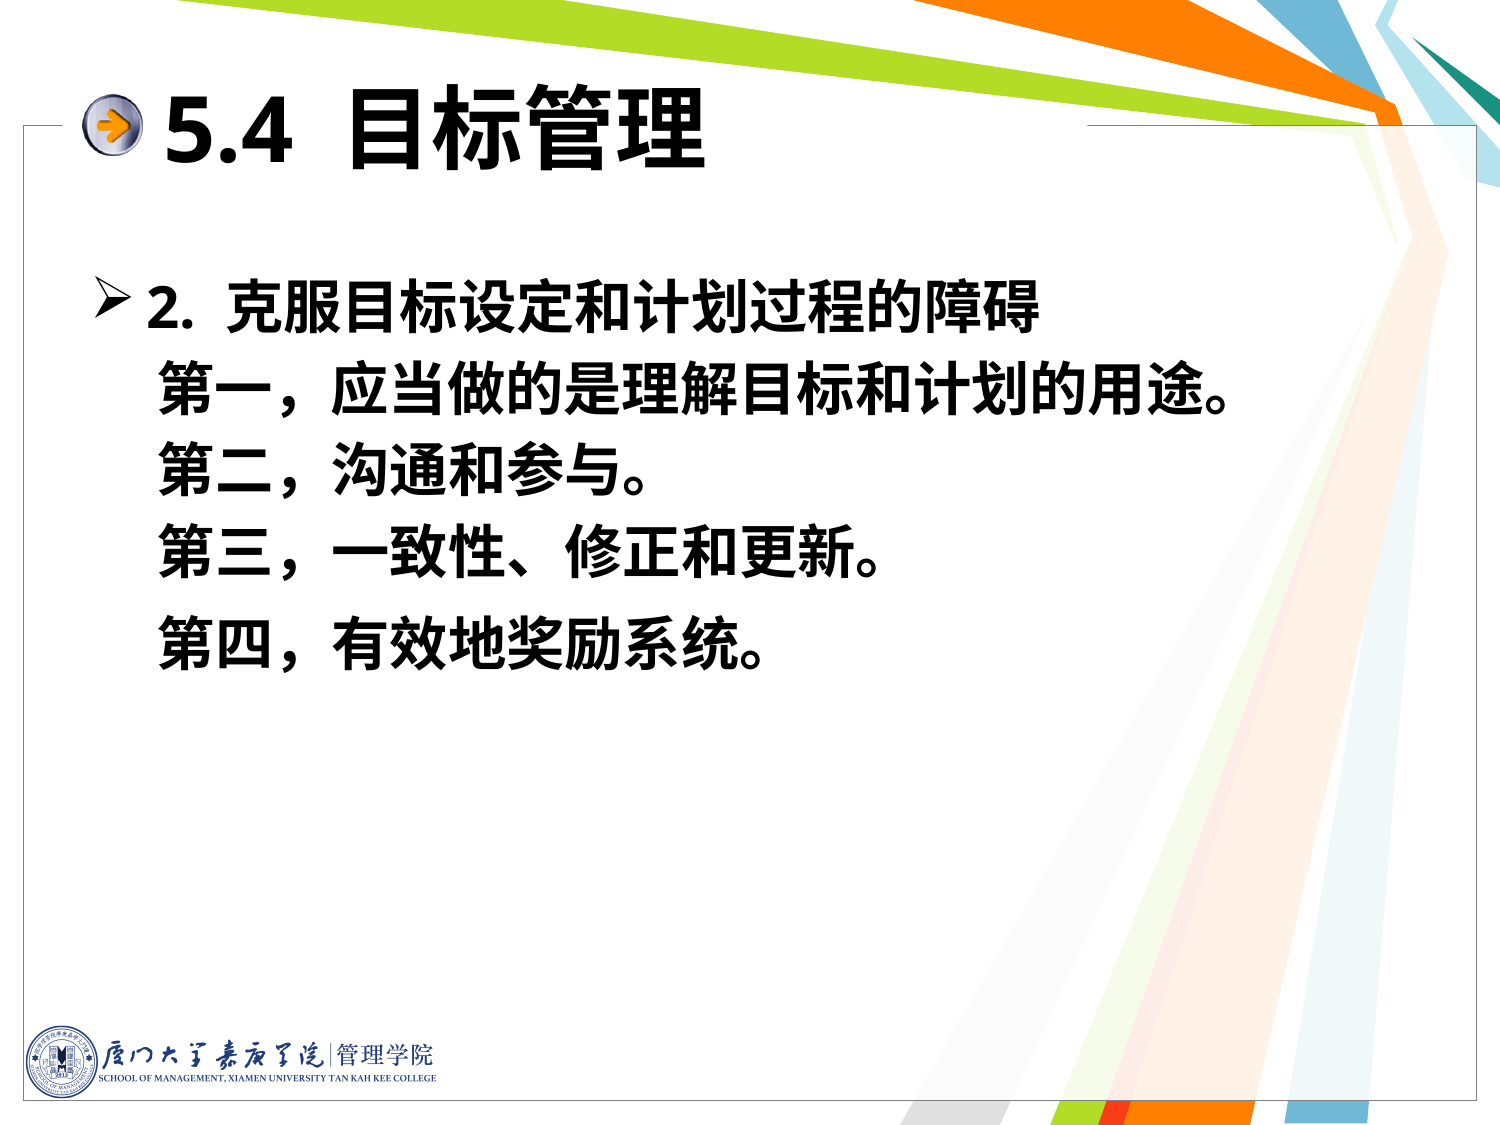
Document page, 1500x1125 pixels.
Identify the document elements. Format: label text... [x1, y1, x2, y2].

picture [82, 94, 143, 156]
list 2. 克服目标设定和计划过程的障碍 第一，应当做的是理解目标和计划的用途。 第二，沟通和参与。 第三，一致性、修正和更新。 第四，有效地奖励系统。 [75, 262, 1425, 1005]
picture [24, 1024, 438, 1100]
title 5.4 目标管理 [148, 32, 1182, 220]
